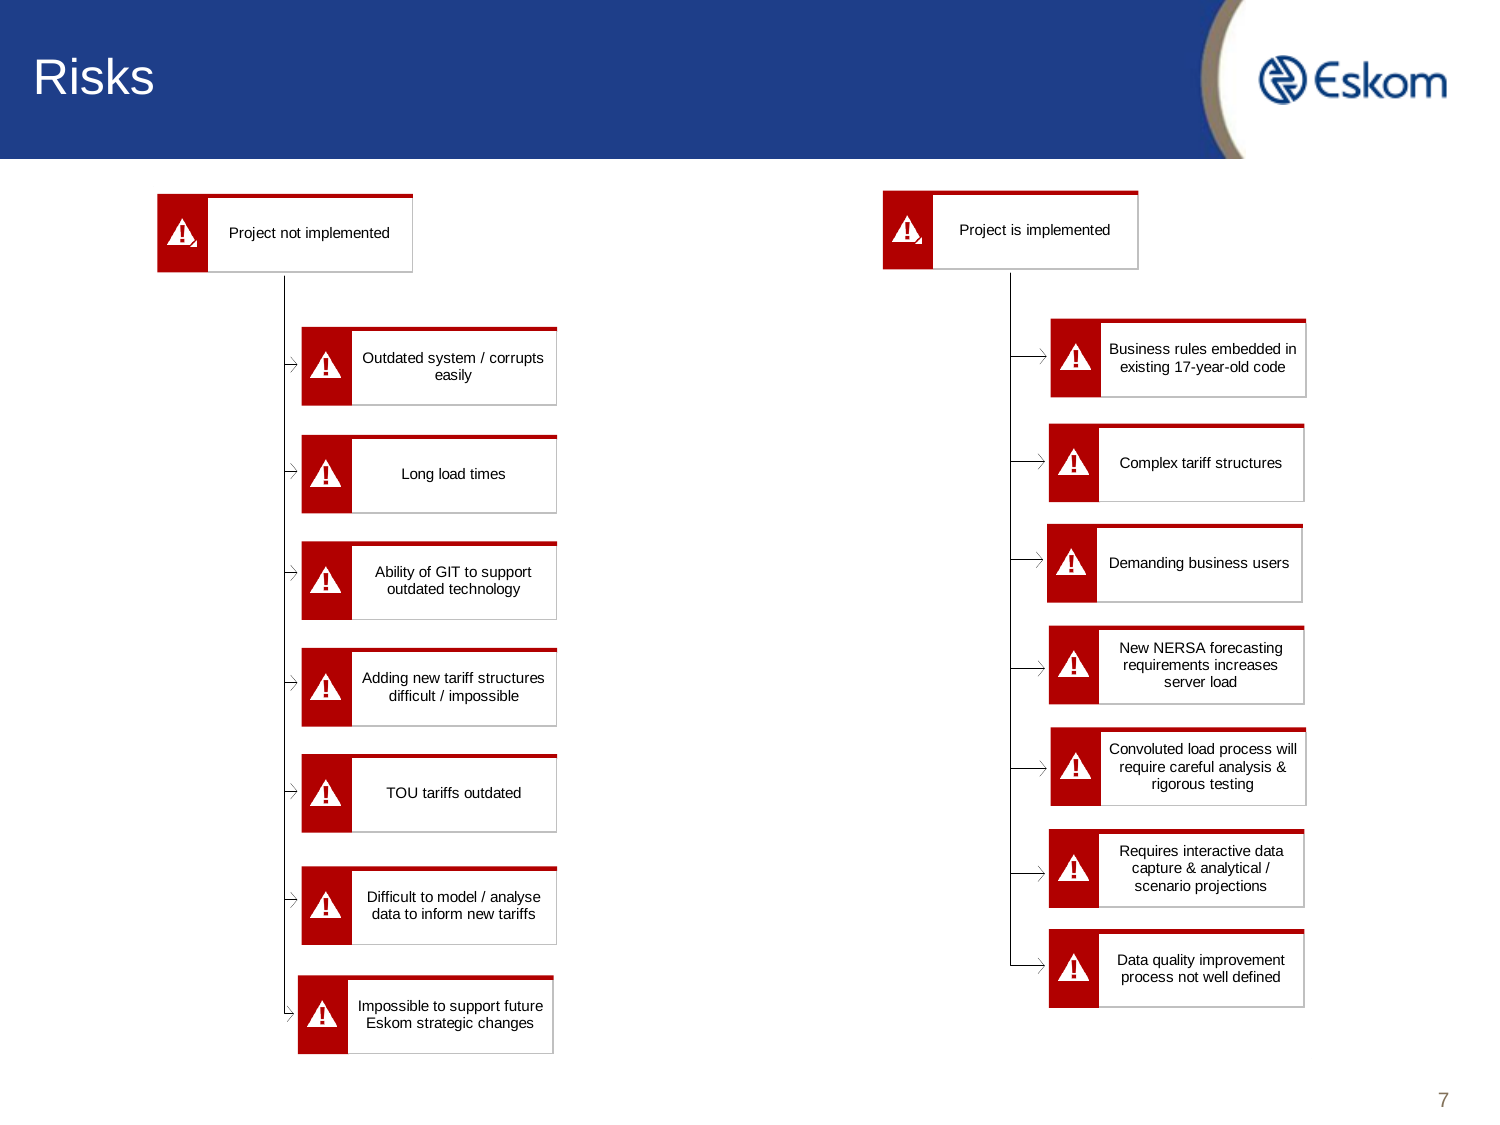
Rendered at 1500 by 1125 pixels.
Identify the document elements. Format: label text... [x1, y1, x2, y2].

slide_number 7 [1178, 1086, 1450, 1112]
picture [0, 0, 1246, 159]
title Risks [32, 53, 1179, 105]
picture [1257, 55, 1450, 105]
picture [152, 186, 1315, 1063]
